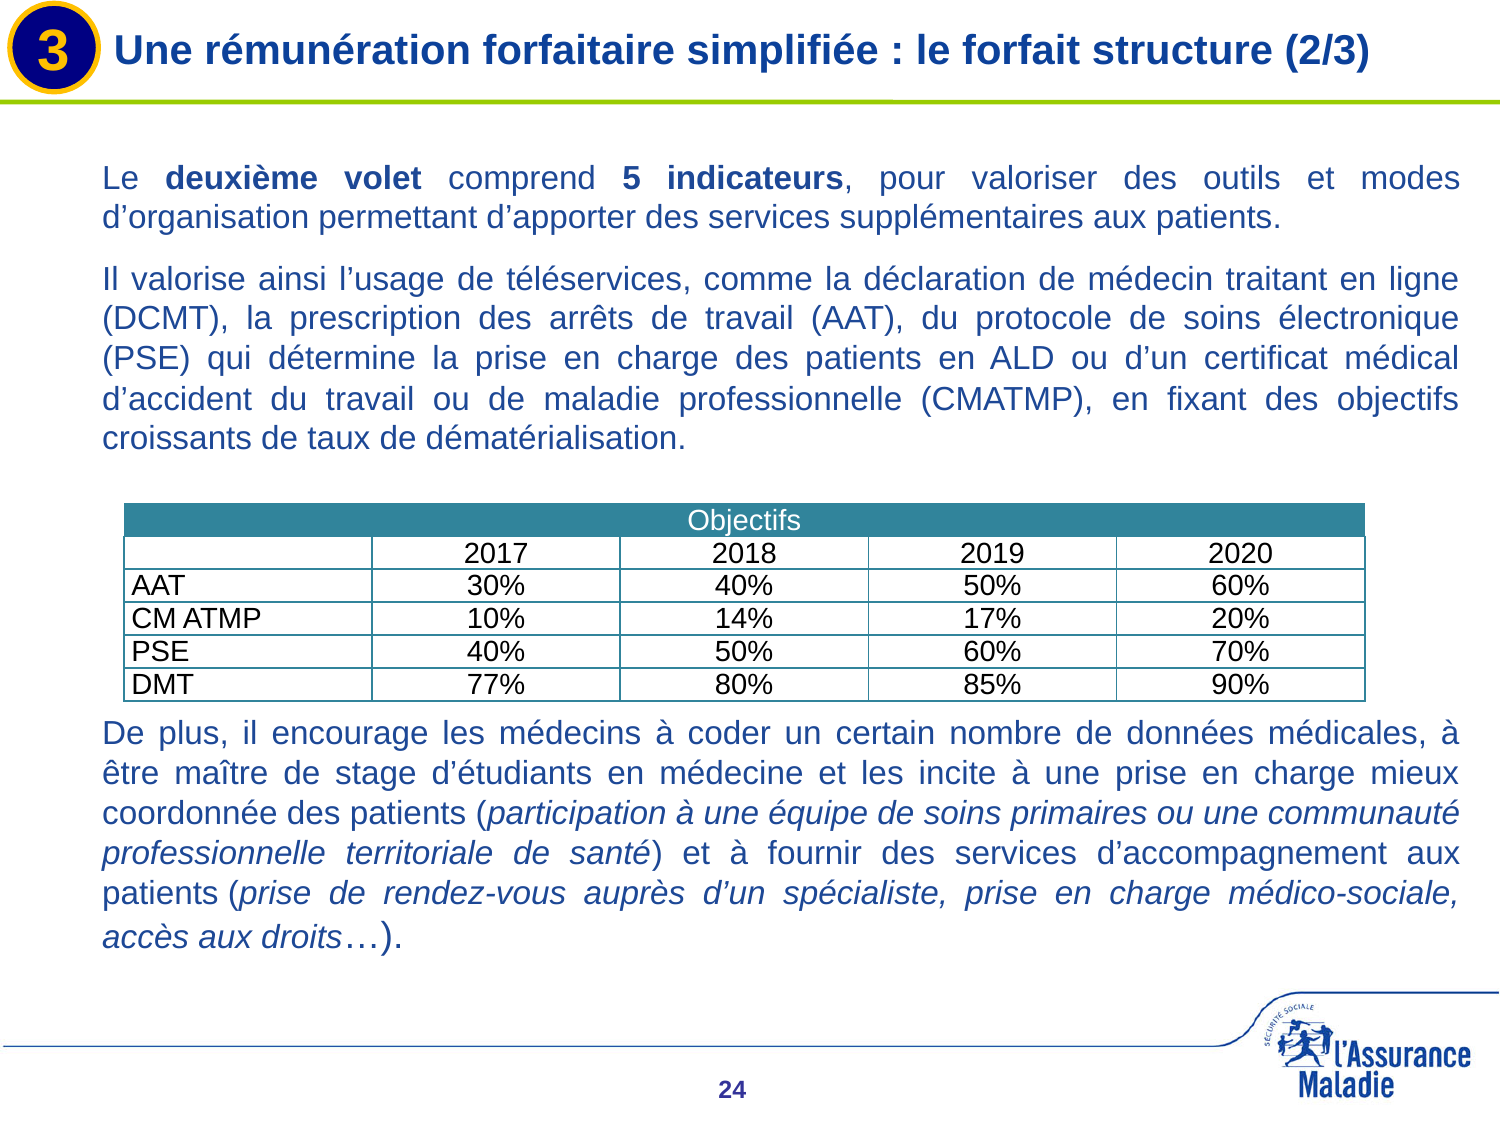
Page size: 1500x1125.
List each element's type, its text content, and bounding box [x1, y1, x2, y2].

table_cell 30% [373, 570, 619, 601]
table_cell 2018 [621, 537, 868, 568]
title Une rémunération forfaitaire simplifiée : le forfait structure (2/3) [99, 6, 1471, 89]
list Le deuxième volet comprend 5 indicateurs, pour valoriser des outils et modes d’organisation permettant d’apporter des services supplémentaires aux patients. Il valorise ainsi l’usage de téléservices, comme la déclaration de médecin traitant en ligne (DCMT), la prescription des arrêts de travail (AAT), du protocole de soins électronique (PSE) qui détermine la prise en charge des patients en ALD ou d’un certificat médical d’accident du travail ou de maladie professionnelle (CMATMP), en fixant des objectifs croissants de taux de dématérialisation. De plus, il encourage les médecins à coder un certain nombre de données médicales, à être maître de stage d’étudiants en médecine et les incite à une prise en charge mieux coordonnée des patients (participation à une équipe de soins primaires ou une communauté professionnelle territoriale de santé) et à fournir des services d’accompagnement aux patients (prise de rendez-vous auprès d’un spécialiste, prise en charge médico-sociale, accès aux droits…). [5, 101, 1477, 870]
table_cell 2017 [373, 537, 619, 568]
table_cell 40% [621, 570, 868, 601]
table_cell 80% [621, 669, 868, 700]
picture [0, 988, 1500, 1124]
table_cell 60% [869, 636, 1116, 667]
table_cell 20% [1117, 603, 1364, 634]
table_cell 2020 [1117, 537, 1364, 568]
table_cell CM ATMP [125, 603, 371, 634]
slide_number 24 [690, 1070, 774, 1106]
table_header Objectifs [124, 503, 1365, 536]
table_cell AAT [125, 570, 371, 601]
table_cell DMT [125, 669, 371, 700]
table_cell 50% [621, 636, 868, 667]
table_cell [125, 537, 371, 568]
table_cell PSE [125, 636, 371, 667]
table_cell 17% [869, 603, 1116, 634]
table_cell 90% [1117, 669, 1364, 700]
table_cell 60% [1117, 570, 1364, 601]
table_cell 14% [621, 603, 868, 634]
table_cell 10% [373, 603, 619, 634]
table_cell 50% [869, 570, 1116, 601]
table_cell 70% [1117, 636, 1364, 667]
table_cell 77% [373, 669, 619, 700]
text_box 3 [9, 3, 99, 92]
table_cell 85% [869, 669, 1116, 700]
table_cell 40% [373, 636, 619, 667]
table_cell 2019 [869, 537, 1116, 568]
